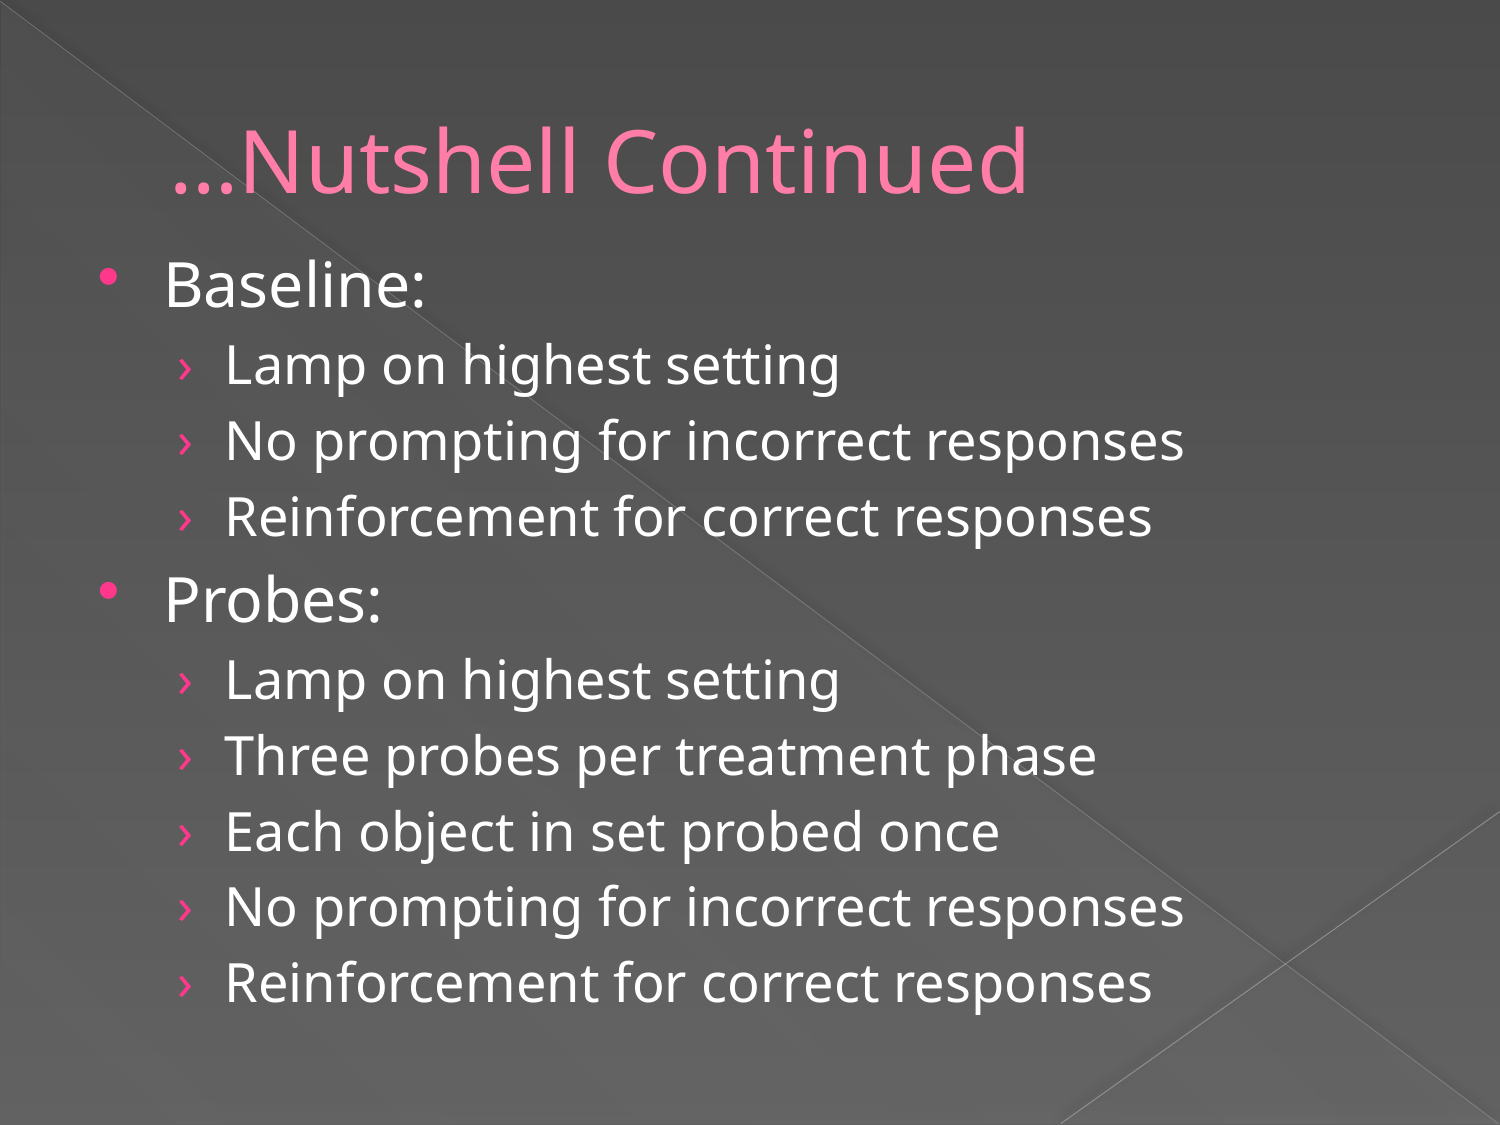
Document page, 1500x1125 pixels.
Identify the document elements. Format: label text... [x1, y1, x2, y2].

list Baseline: Lamp on highest setting No prompting for incorrect responses Reinforcement for correct responses Probes: Lamp on highest setting Three probes per treatment phase Each object in set probed once No prompting for incorrect responses Reinforcement for correct responses [75, 237, 1425, 1047]
title …Nutshell Continued [75, 43, 1425, 237]
